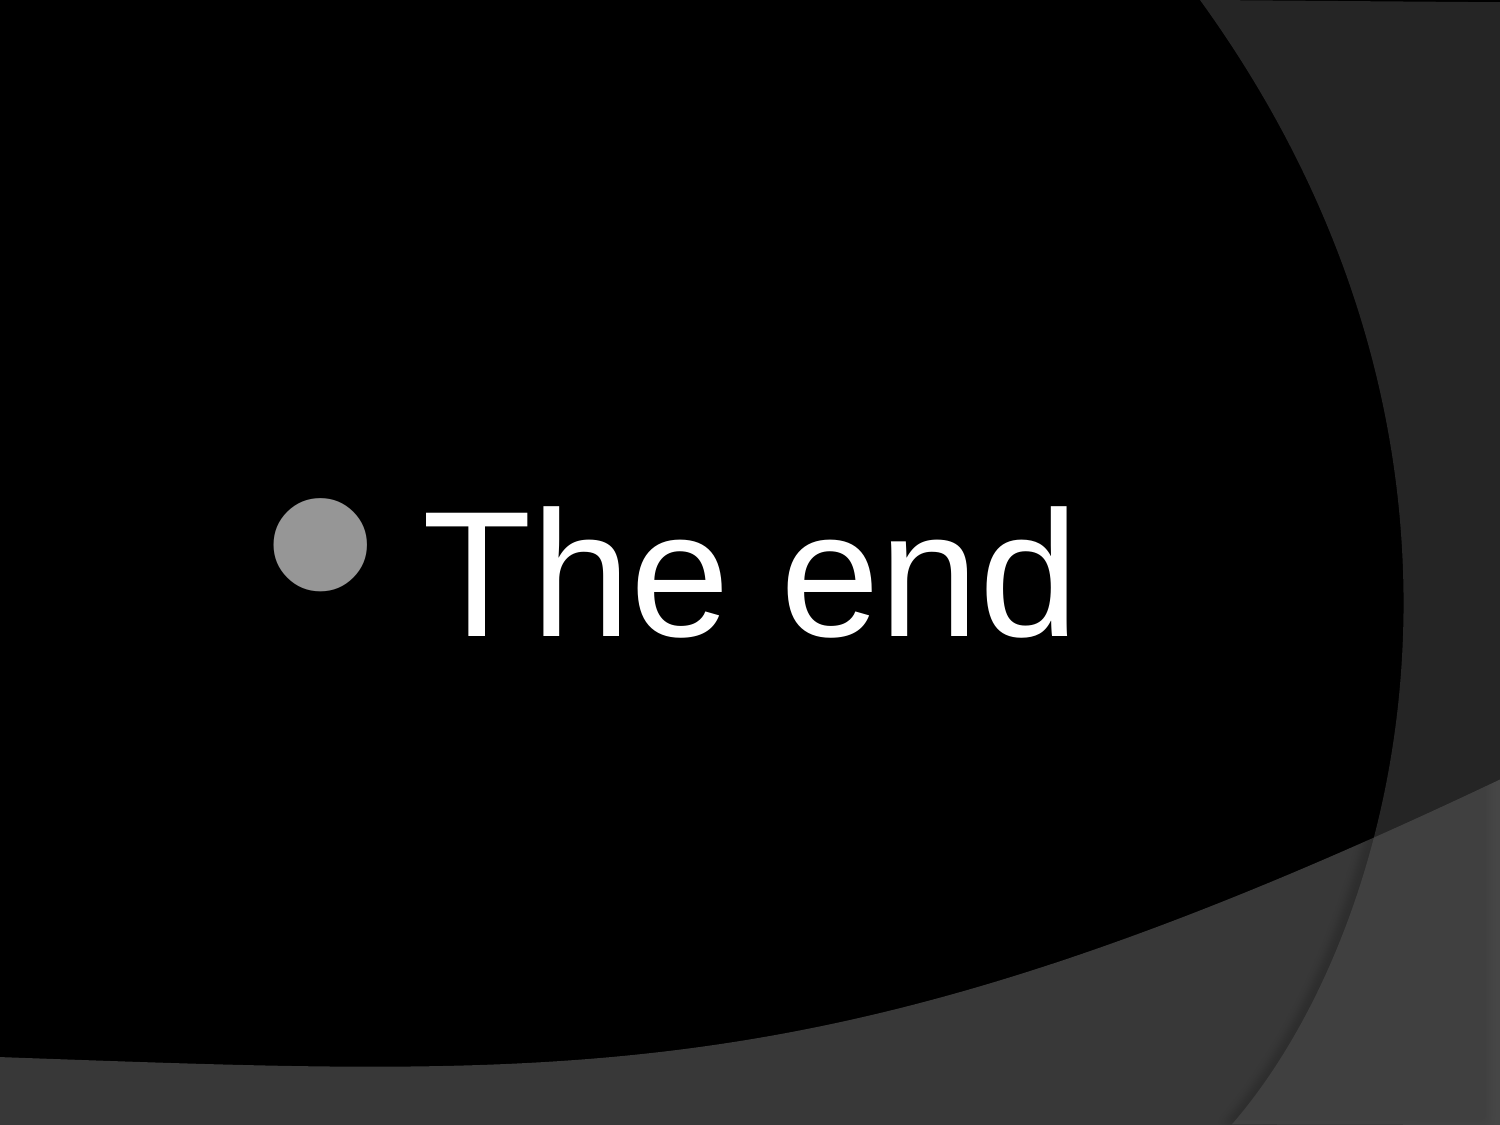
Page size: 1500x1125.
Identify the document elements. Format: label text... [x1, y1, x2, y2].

list The end [75, 450, 1300, 1005]
